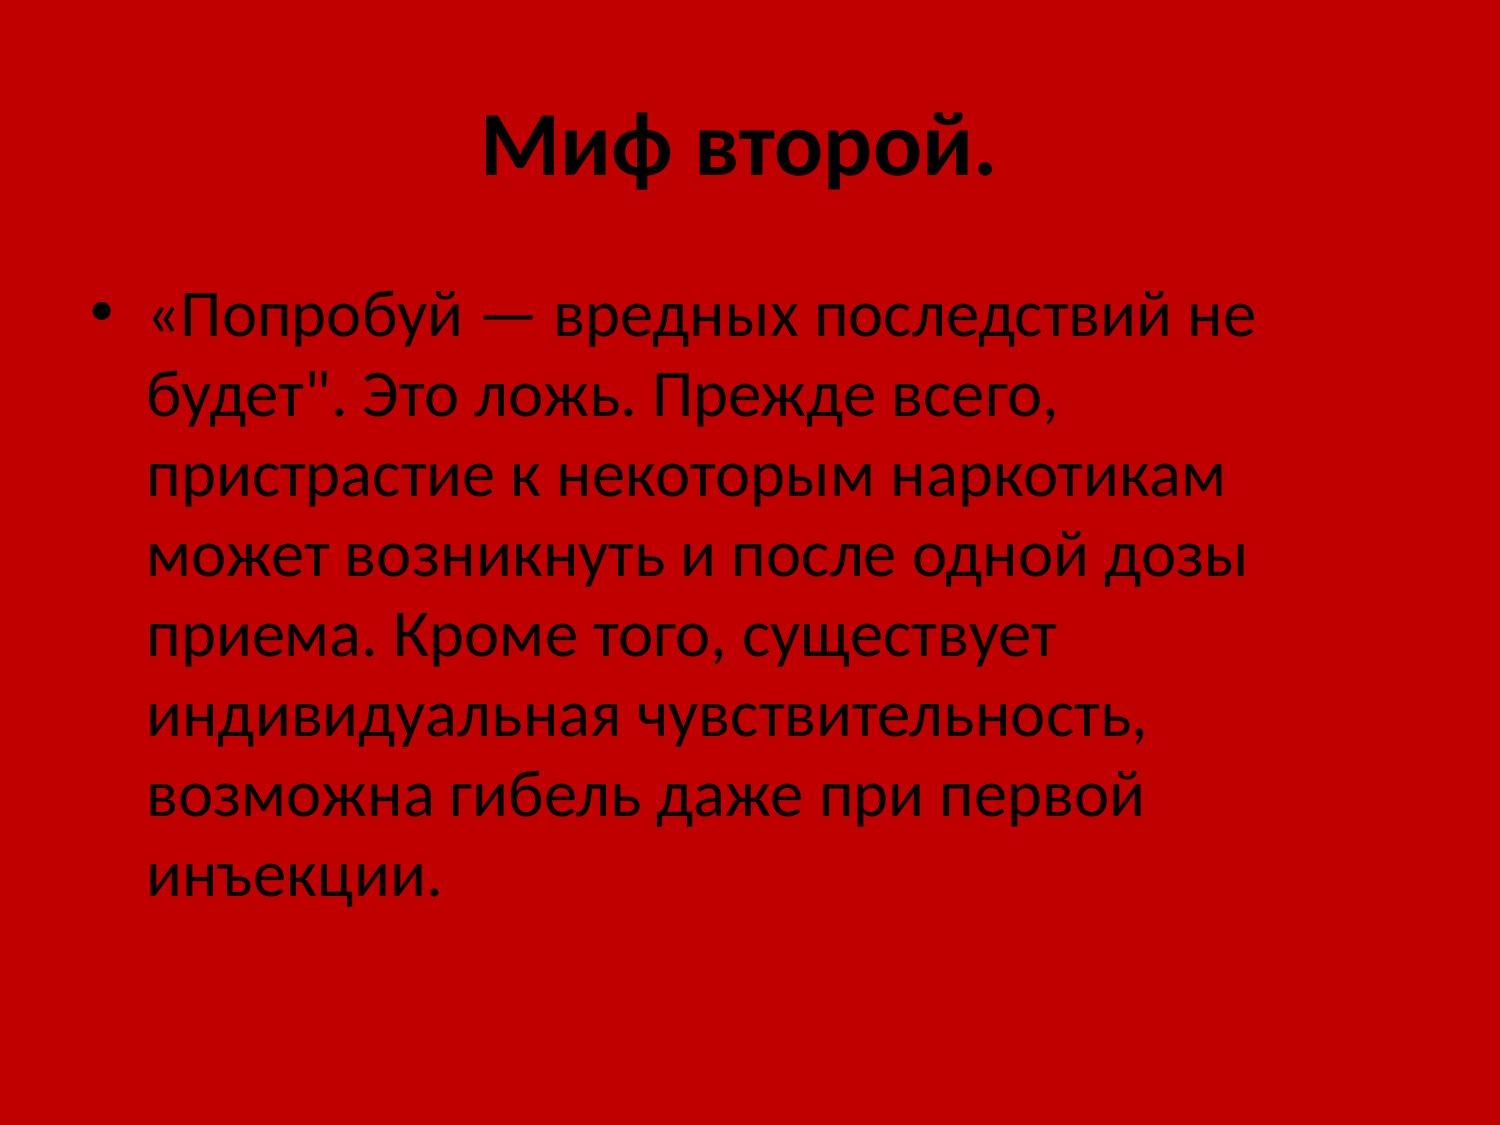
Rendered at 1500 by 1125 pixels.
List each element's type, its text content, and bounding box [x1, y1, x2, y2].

list «Попробуй — вредных последствий не будет". Это ложь. Прежде всего, пристрастие к некоторым наркотикам может возникнуть и после одной дозы приема. Кроме того, существует индивидуальная чувствительность, возможна гибель даже при первой инъекции. [75, 262, 1425, 1005]
title Миф второй. [75, 45, 1425, 233]
